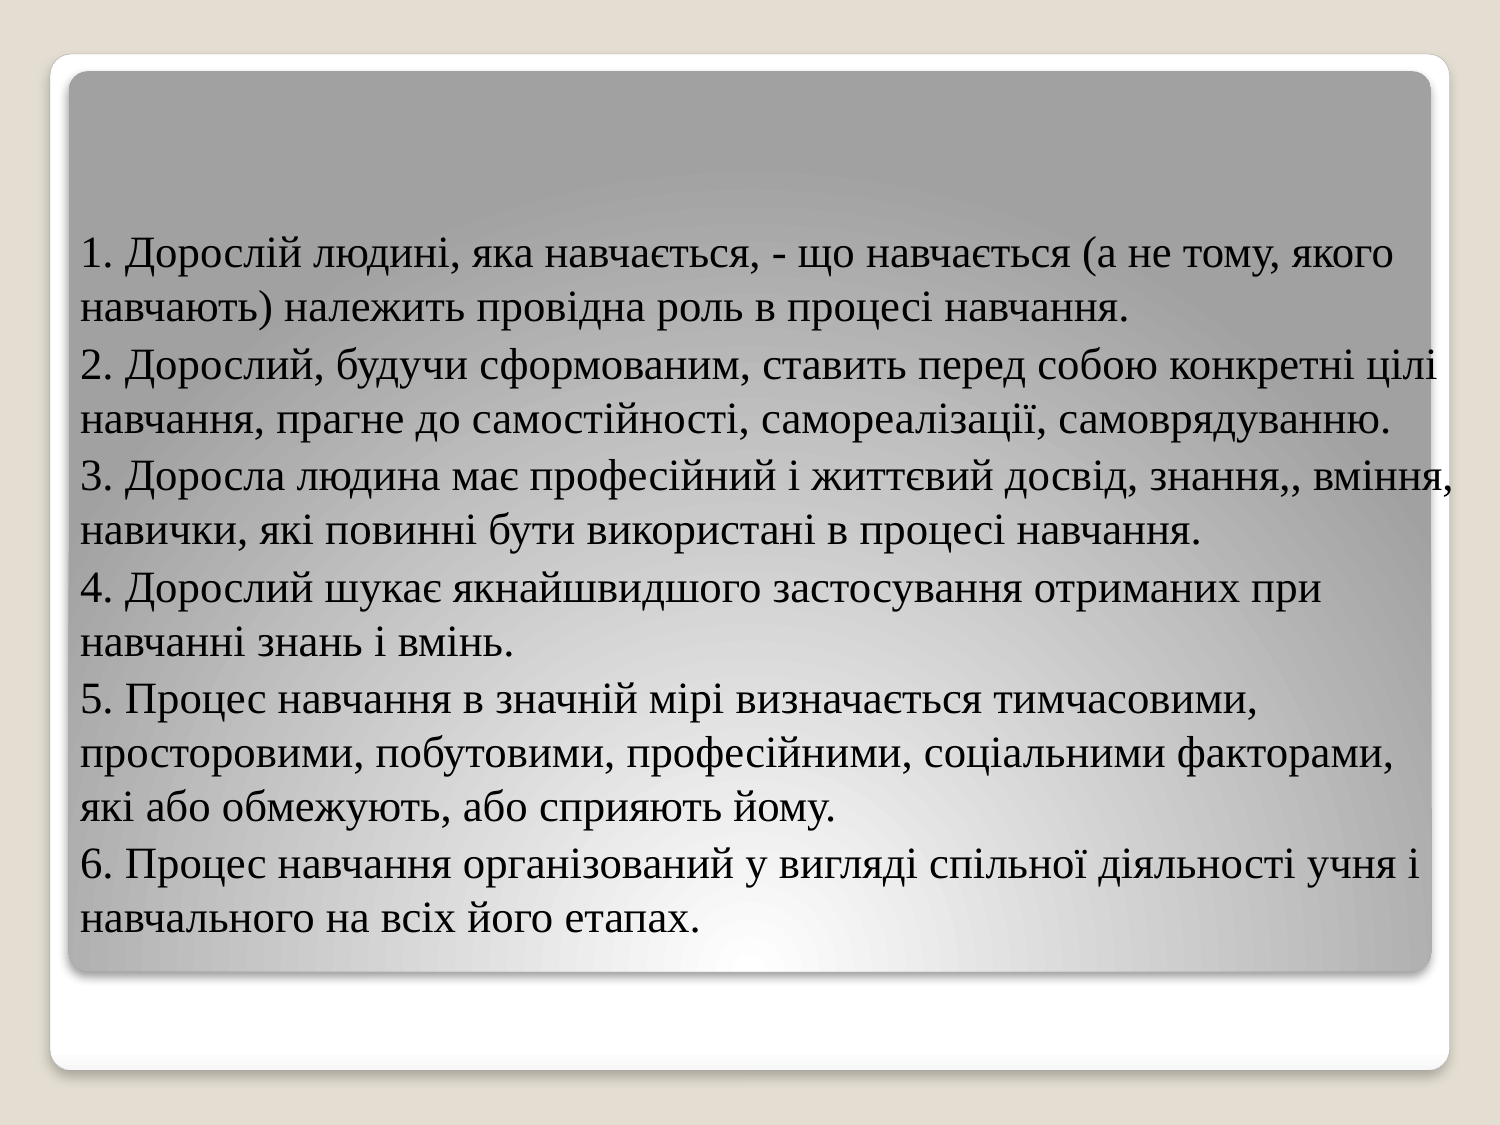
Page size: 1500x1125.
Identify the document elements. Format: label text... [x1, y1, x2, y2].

list 1. Дорослій людині, яка навчається, - що навчається (а не тому, якого навчають) належить провідна роль в процесі навчання. 2. Дорослий, будучи сформованим, ставить перед собою конкретні цілі навчання, прагне до самостійності, самореалізації, самоврядуванню. 3. Доросла людина має професійний і життєвий досвід, знання,, вміння, навички, які повинні бути використані в процесі навчання. 4. Дорослий шукає якнайшвидшого застосування отриманих при навчанні знань і вмінь. 5. Процес навчання в значній мірі визначається тимчасовими, просторовими, побутовими, професійними, соціальними факторами, які або обмежують, або сприяють йому. 6. Процес навчання організований у вигляді спільної діяльності учня і навчального на всіх його етапах. [50, 208, 1475, 998]
